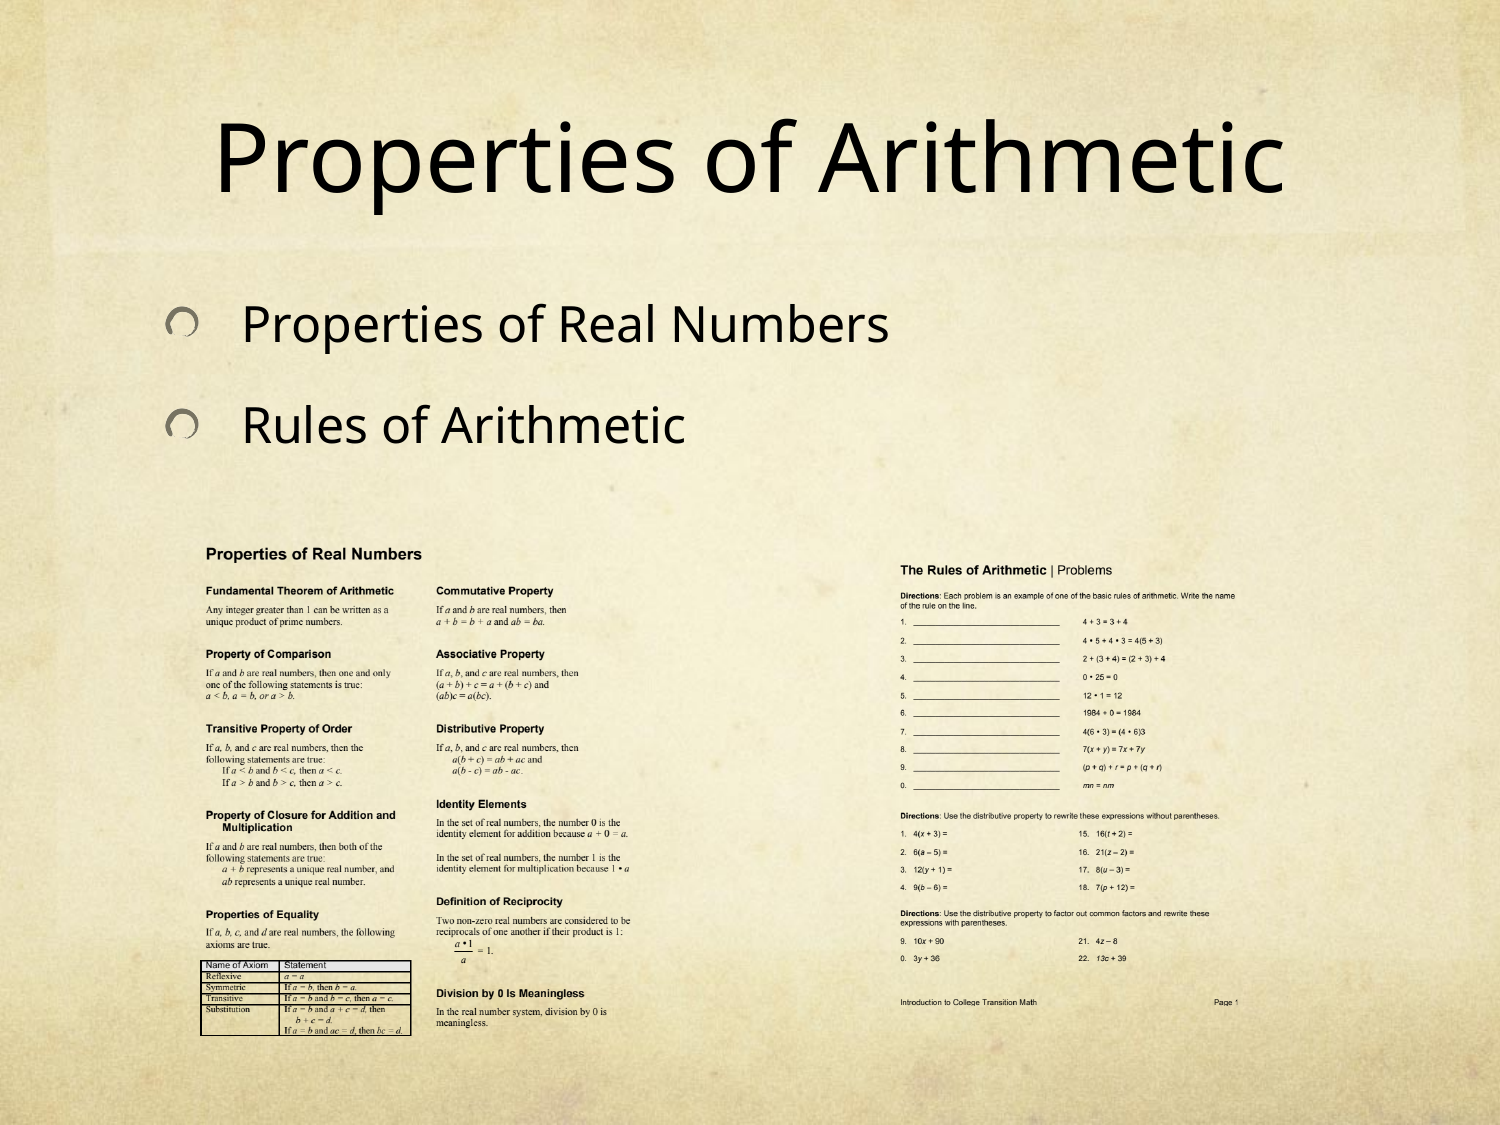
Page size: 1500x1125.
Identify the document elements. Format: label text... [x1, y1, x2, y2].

list Properties of Real Numbers Rules of Arithmetic [150, 284, 1350, 950]
picture [0, 0, 1500, 1125]
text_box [899, 536, 1238, 1007]
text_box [199, 511, 632, 1076]
title Properties of Arithmetic [150, 82, 1350, 225]
